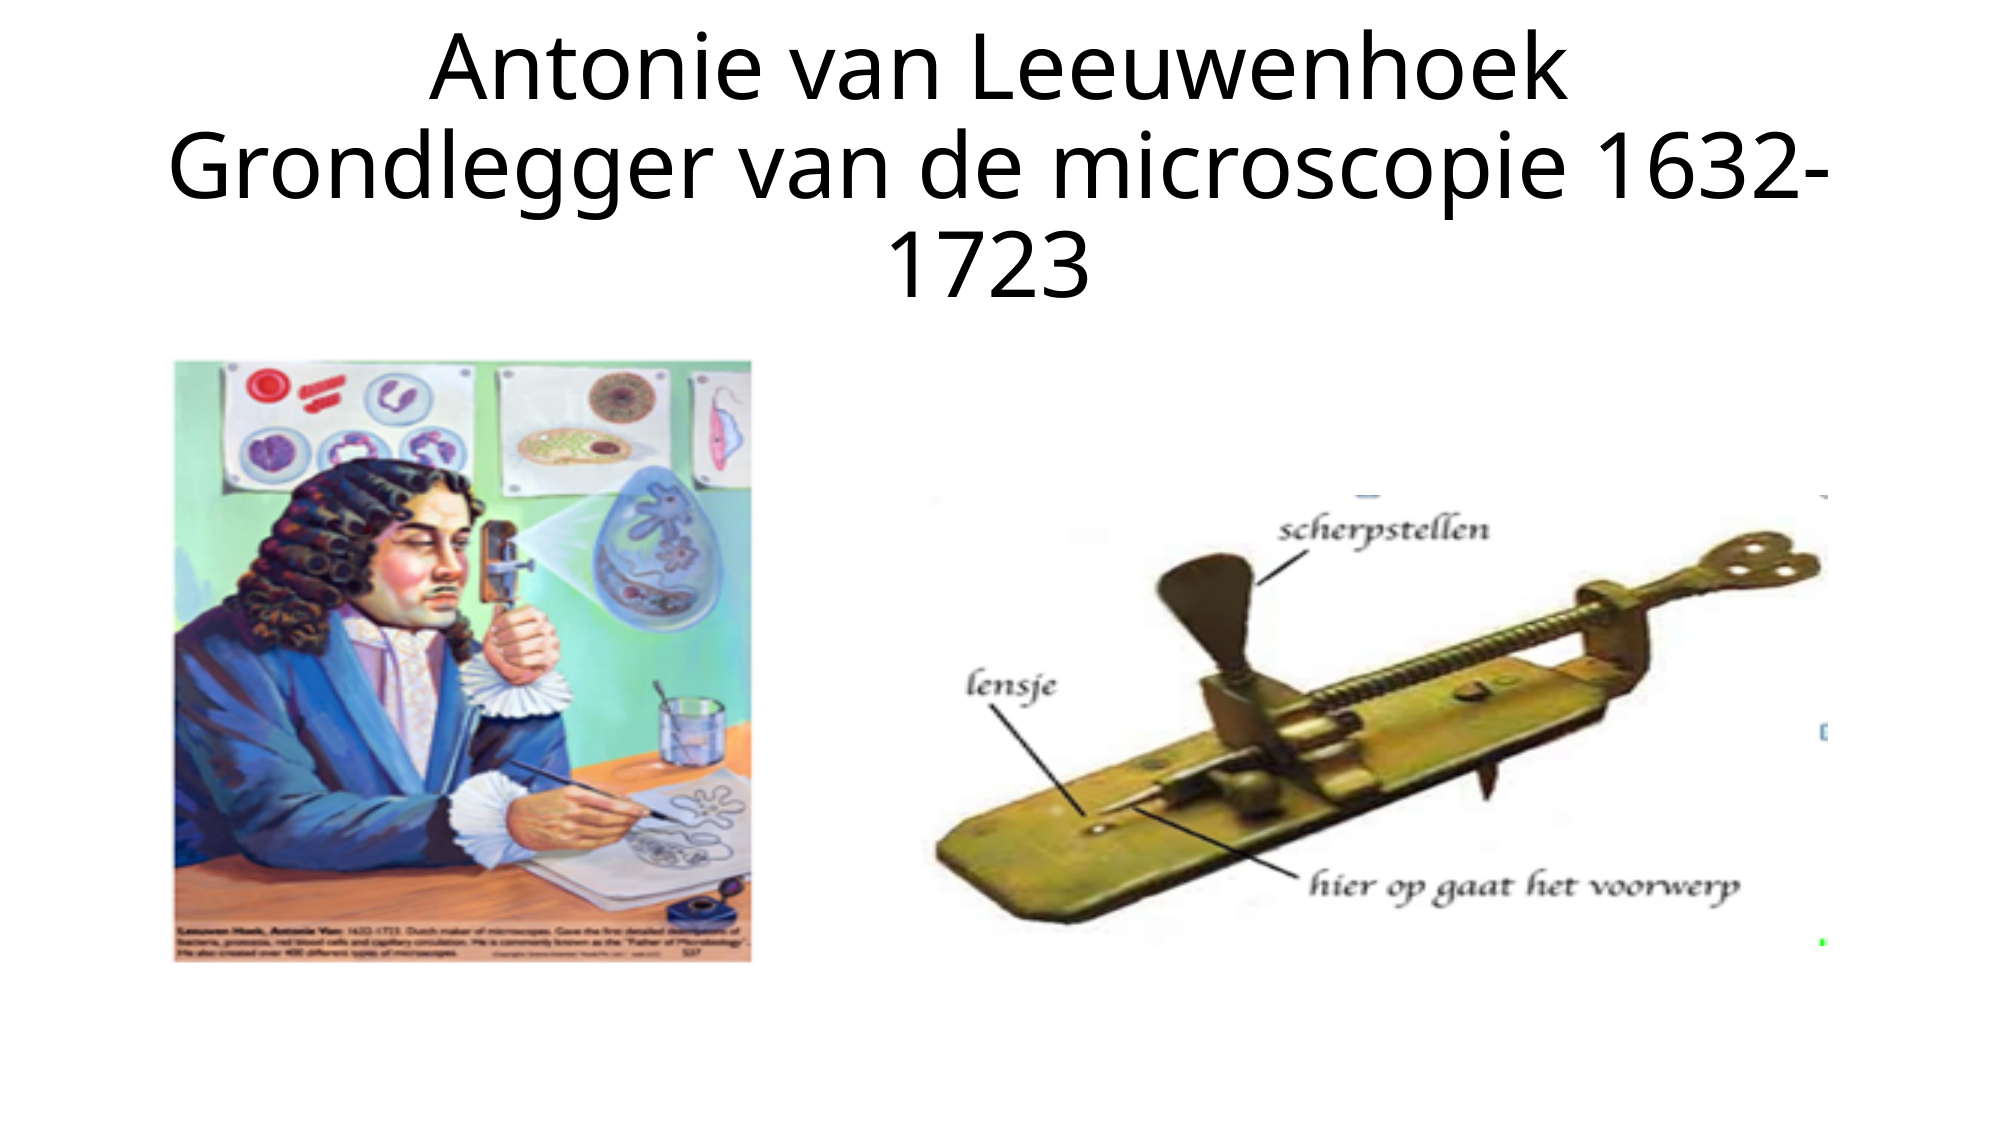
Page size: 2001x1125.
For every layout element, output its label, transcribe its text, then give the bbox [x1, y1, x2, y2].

title Antonie van Leeuwenhoek Grondlegger van de microscopie 1632-1723 [137, 59, 1863, 278]
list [112, 327, 797, 982]
picture [918, 495, 1828, 946]
